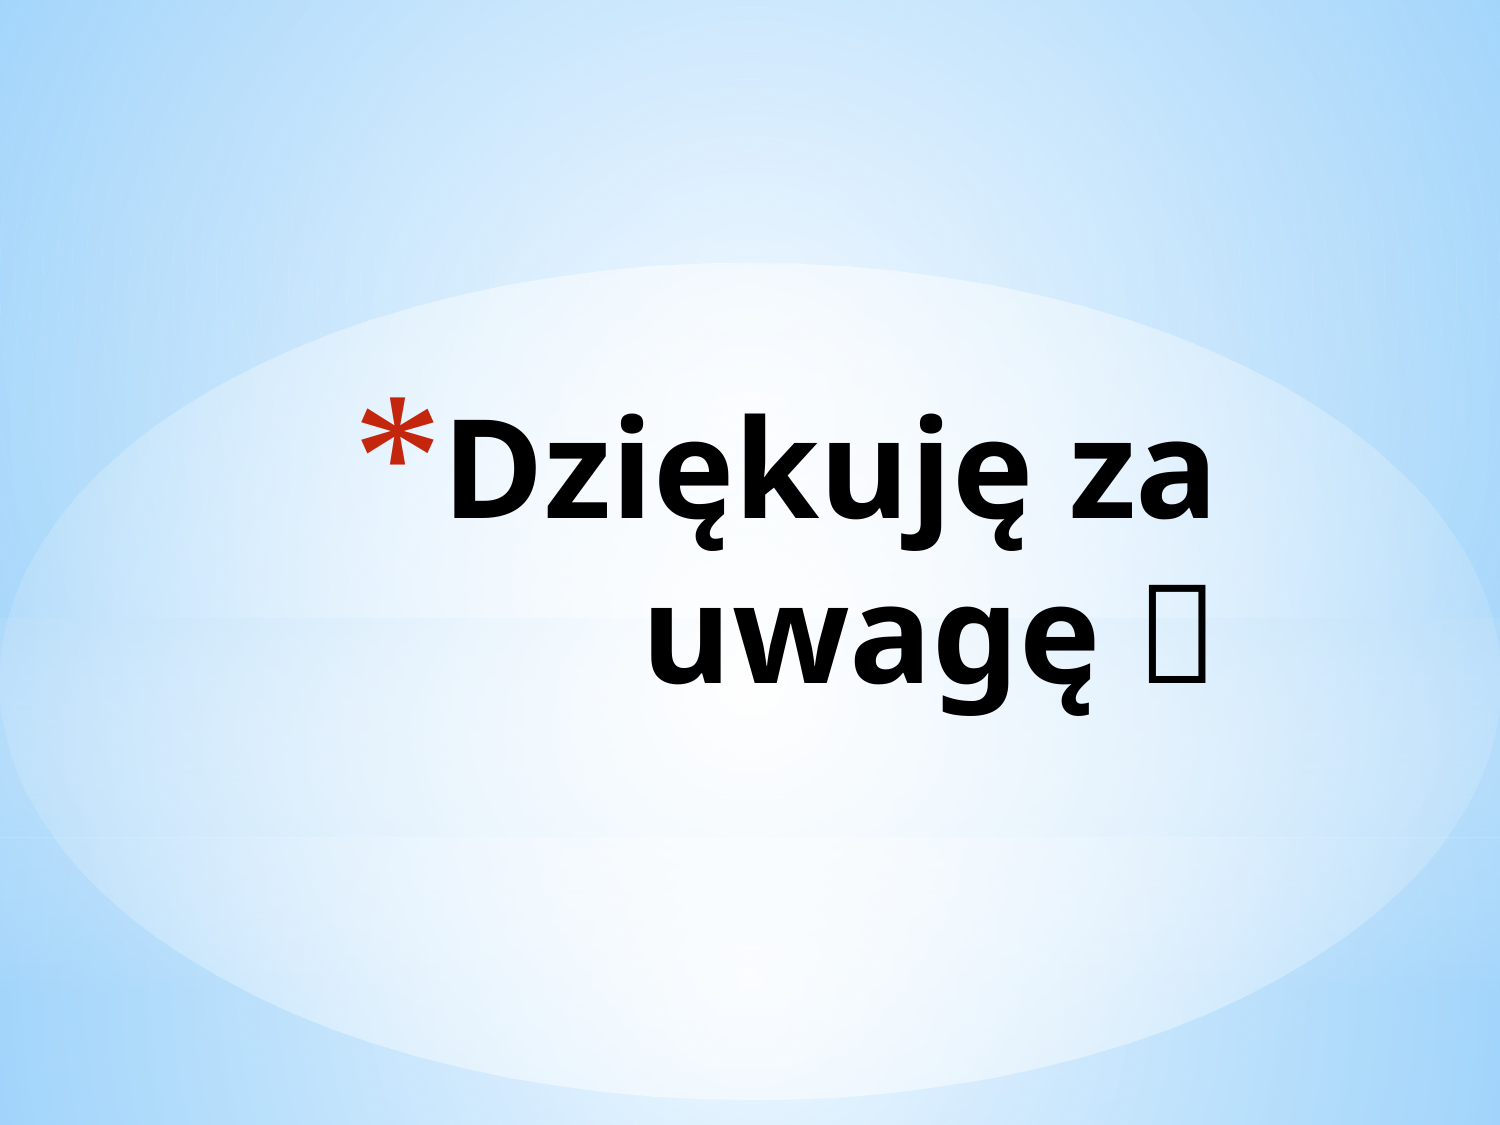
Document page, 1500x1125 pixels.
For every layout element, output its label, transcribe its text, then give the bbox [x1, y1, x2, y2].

title Dziękuję za uwagę  [294, 373, 1235, 905]
